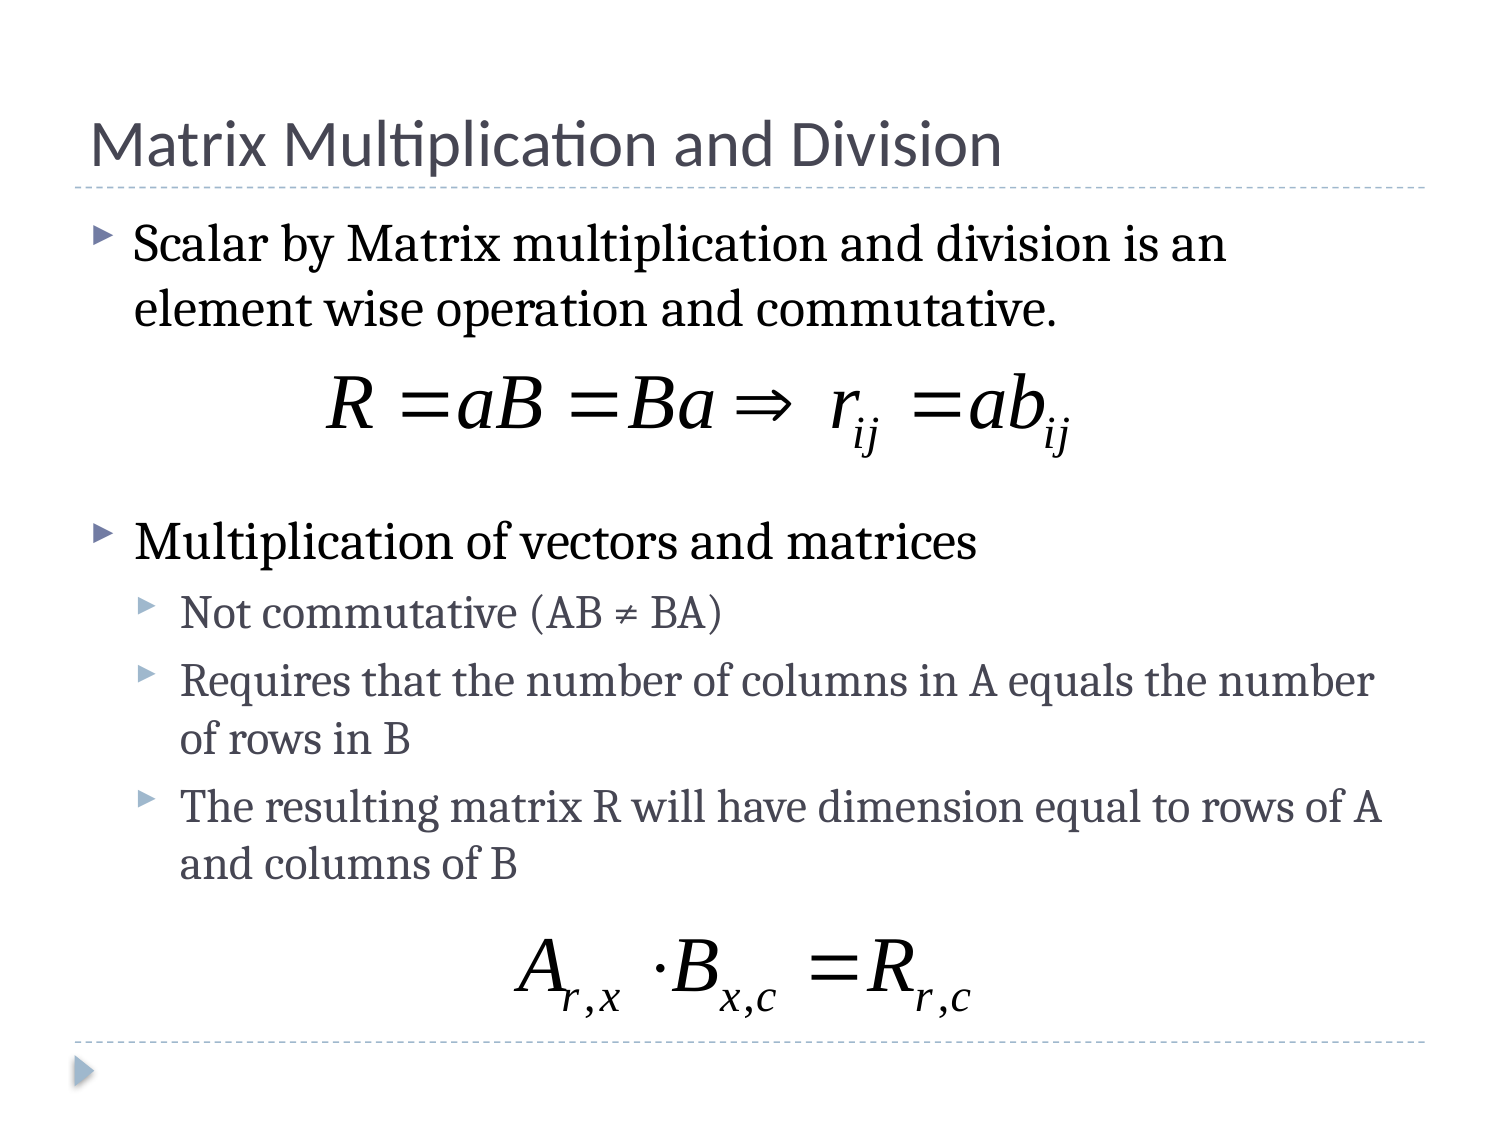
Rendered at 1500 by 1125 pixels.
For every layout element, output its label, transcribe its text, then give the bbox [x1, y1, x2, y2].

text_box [499, 912, 988, 1038]
title Matrix Multiplication and Division [75, 24, 1425, 188]
list Scalar by Matrix multiplication and division is an element wise operation and commutative. Multiplication of vectors and matrices Not commutative (AB ≠ BA) Requires that the number of columns in A equals the number of rows in B The resulting matrix R will have dimension equal to rows of A and columns of B [75, 200, 1425, 1010]
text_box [312, 349, 1083, 476]
